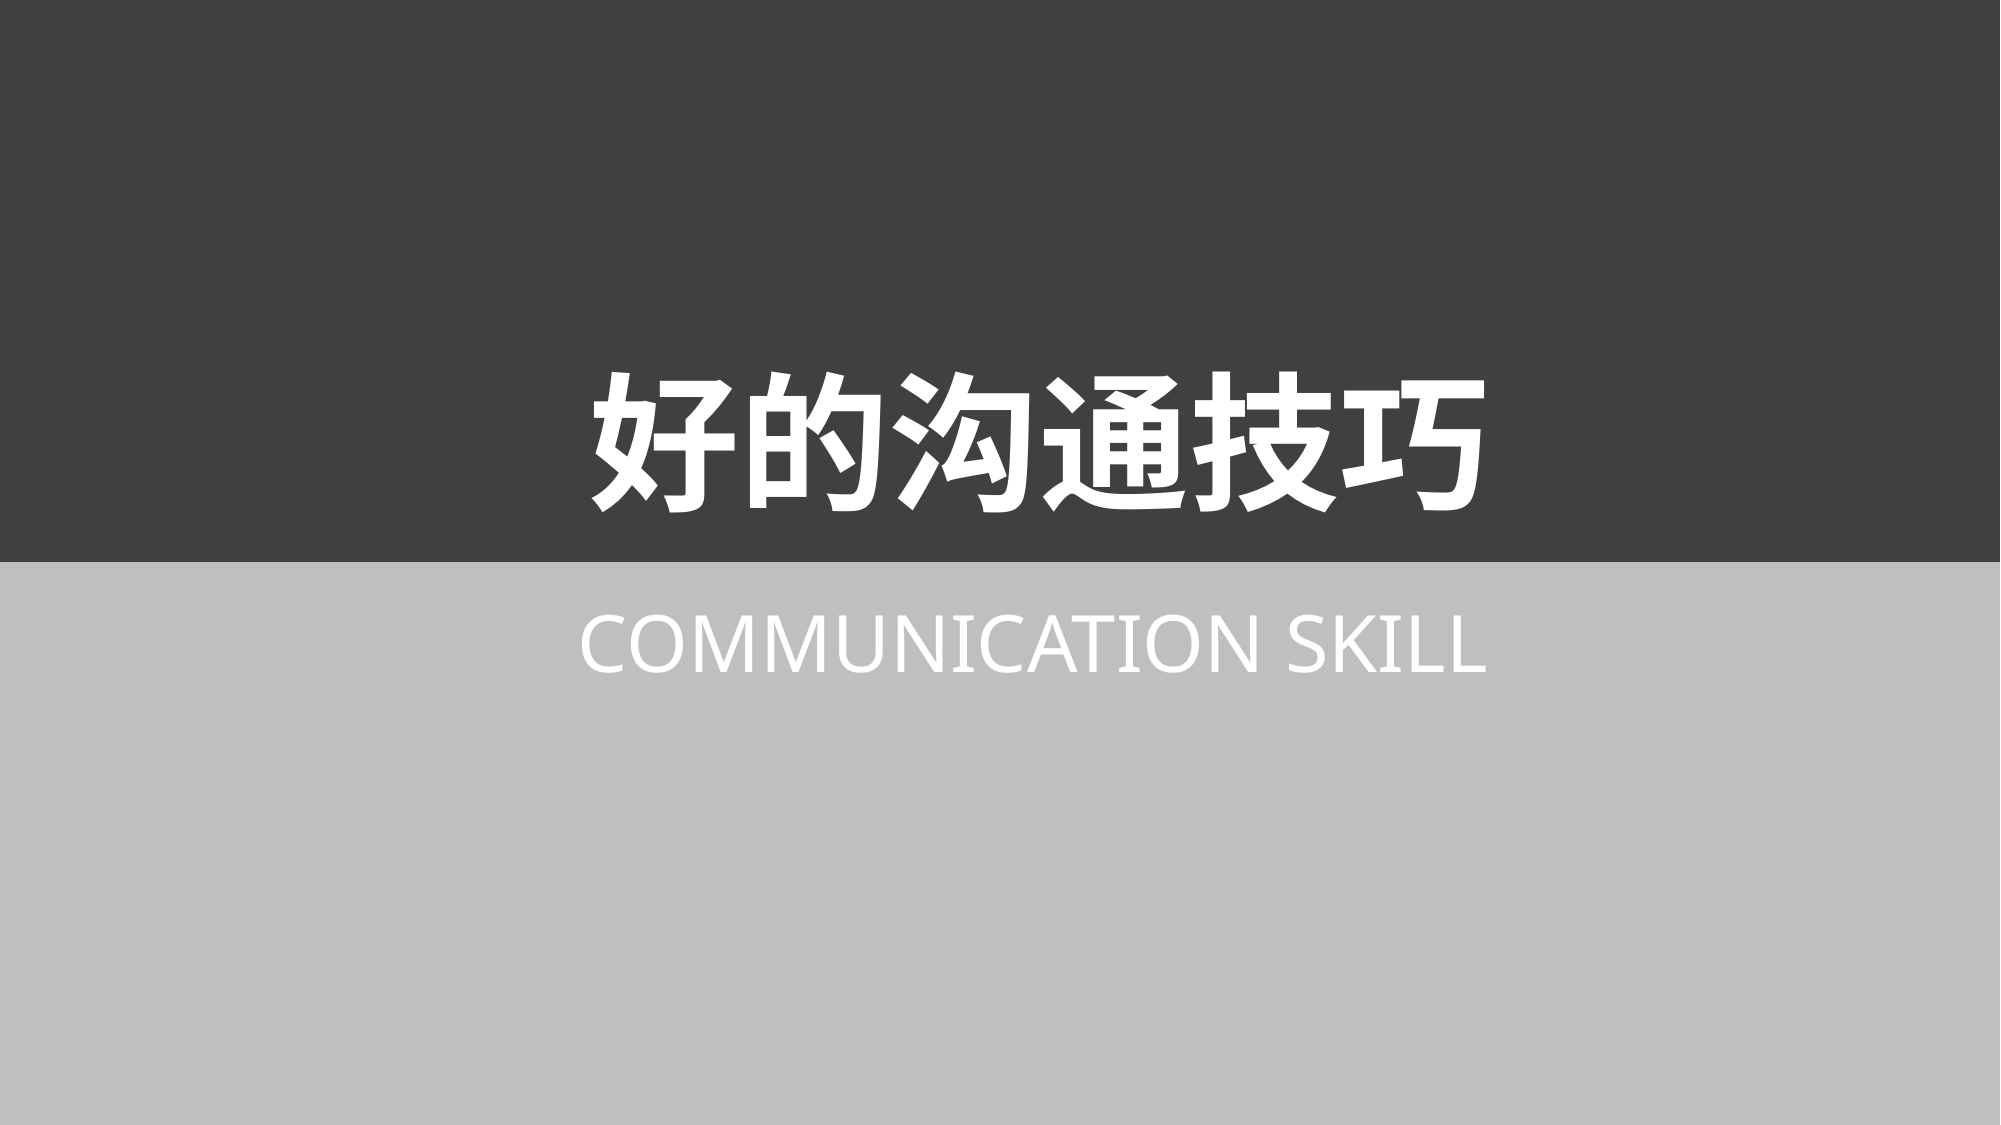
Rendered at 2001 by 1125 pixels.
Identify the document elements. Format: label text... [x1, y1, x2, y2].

text_box [0, 560, 2000, 1125]
text_box COMMUNICATION SKILL [562, 586, 1662, 696]
text_box [0, 0, 2000, 560]
text_box 好的沟通技巧 [574, 341, 1674, 537]
